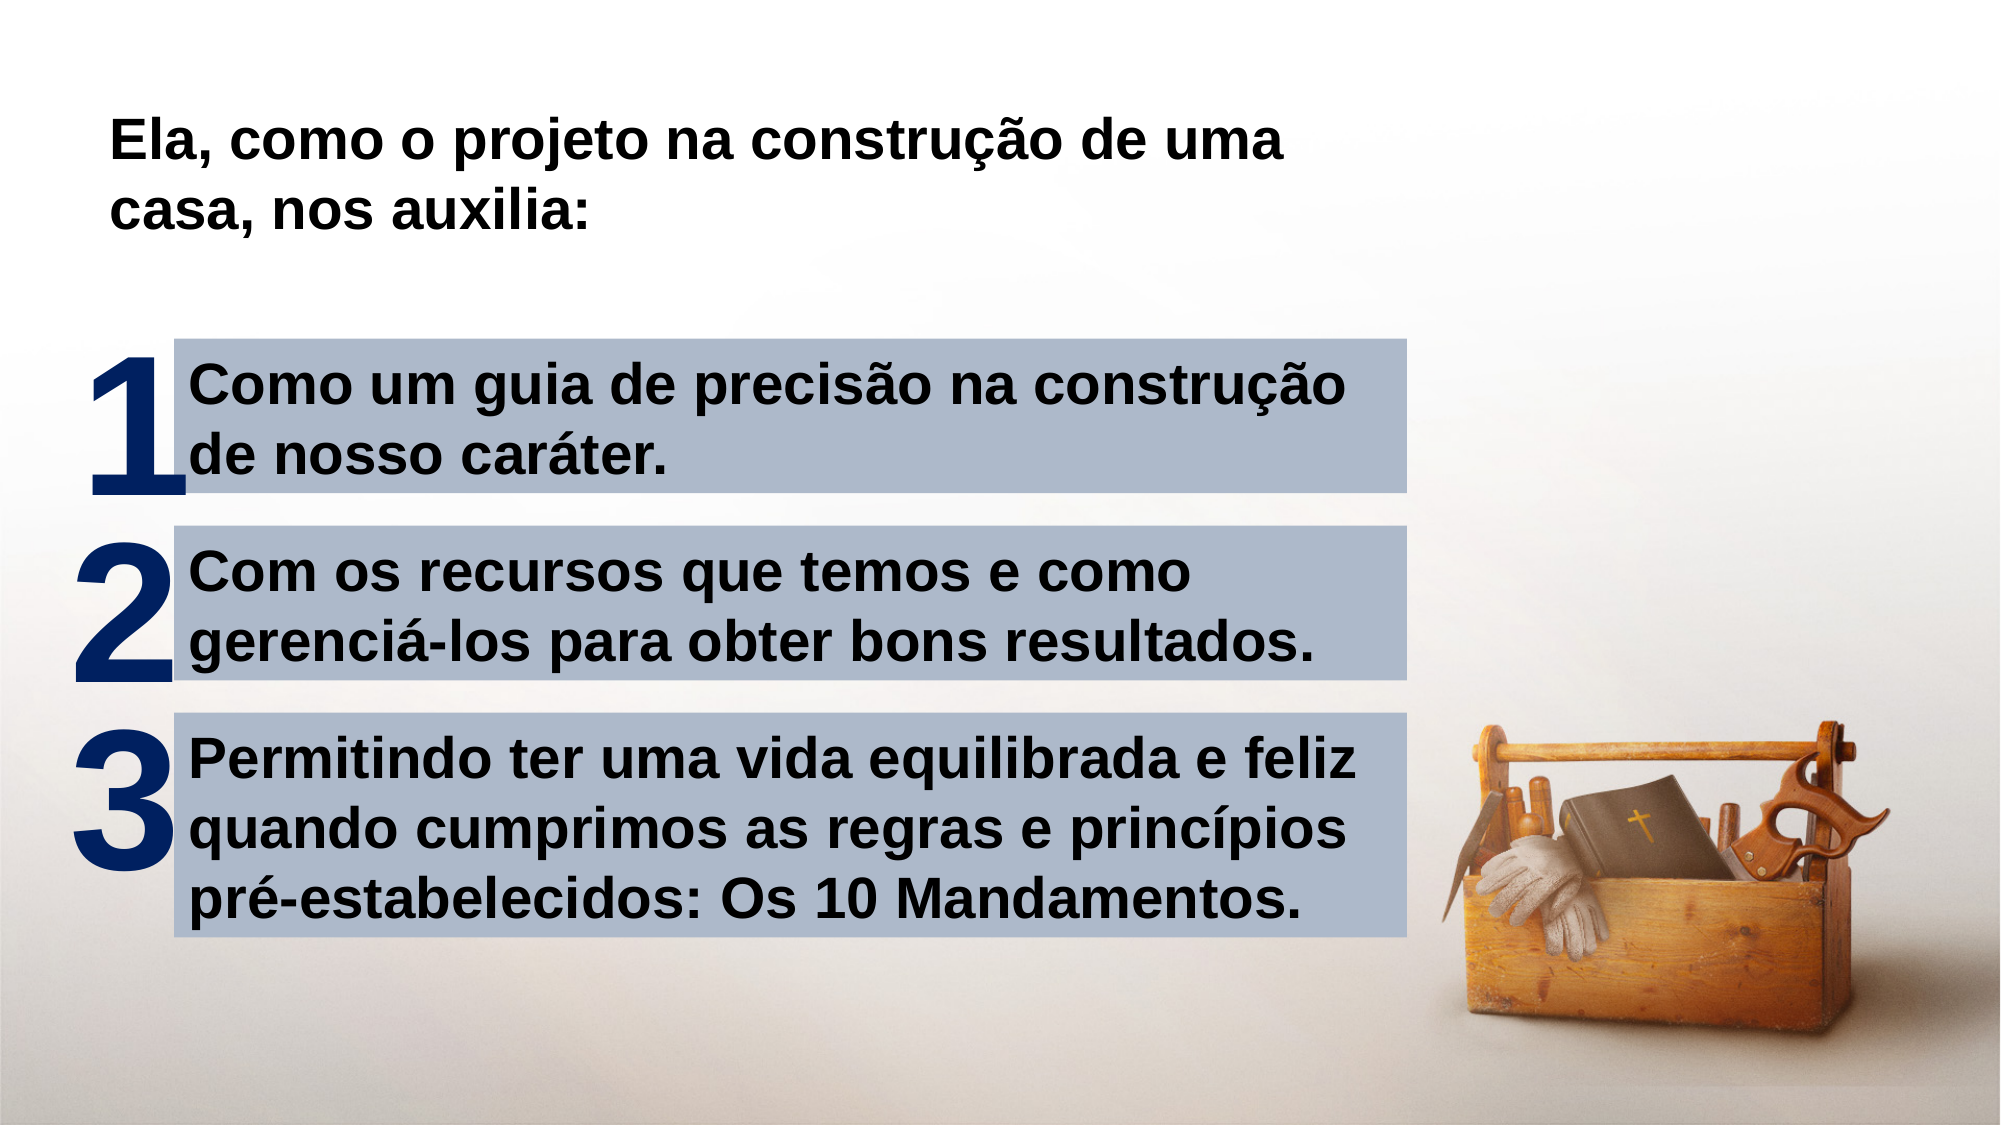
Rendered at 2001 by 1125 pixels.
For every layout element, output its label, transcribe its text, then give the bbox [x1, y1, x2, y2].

text_box Permitindo ter uma vida equilibrada e feliz quando cumprimos as regras e princípios pré-estabelecidos: Os 10 Mandamentos. [174, 712, 1407, 938]
picture [0, 0, 2001, 1125]
text_box Com os recursos que temos e como gerenciá-los para obter bons resultados. [174, 525, 1407, 681]
text_box 3 [55, 662, 149, 917]
text_box Ela, como o projeto na construção de uma casa, nos auxilia: [94, 93, 1328, 249]
text_box 1 [65, 288, 159, 543]
text_box 2 [55, 475, 149, 662]
text_box Como um guia de precisão na construção de nosso caráter. [174, 338, 1407, 494]
